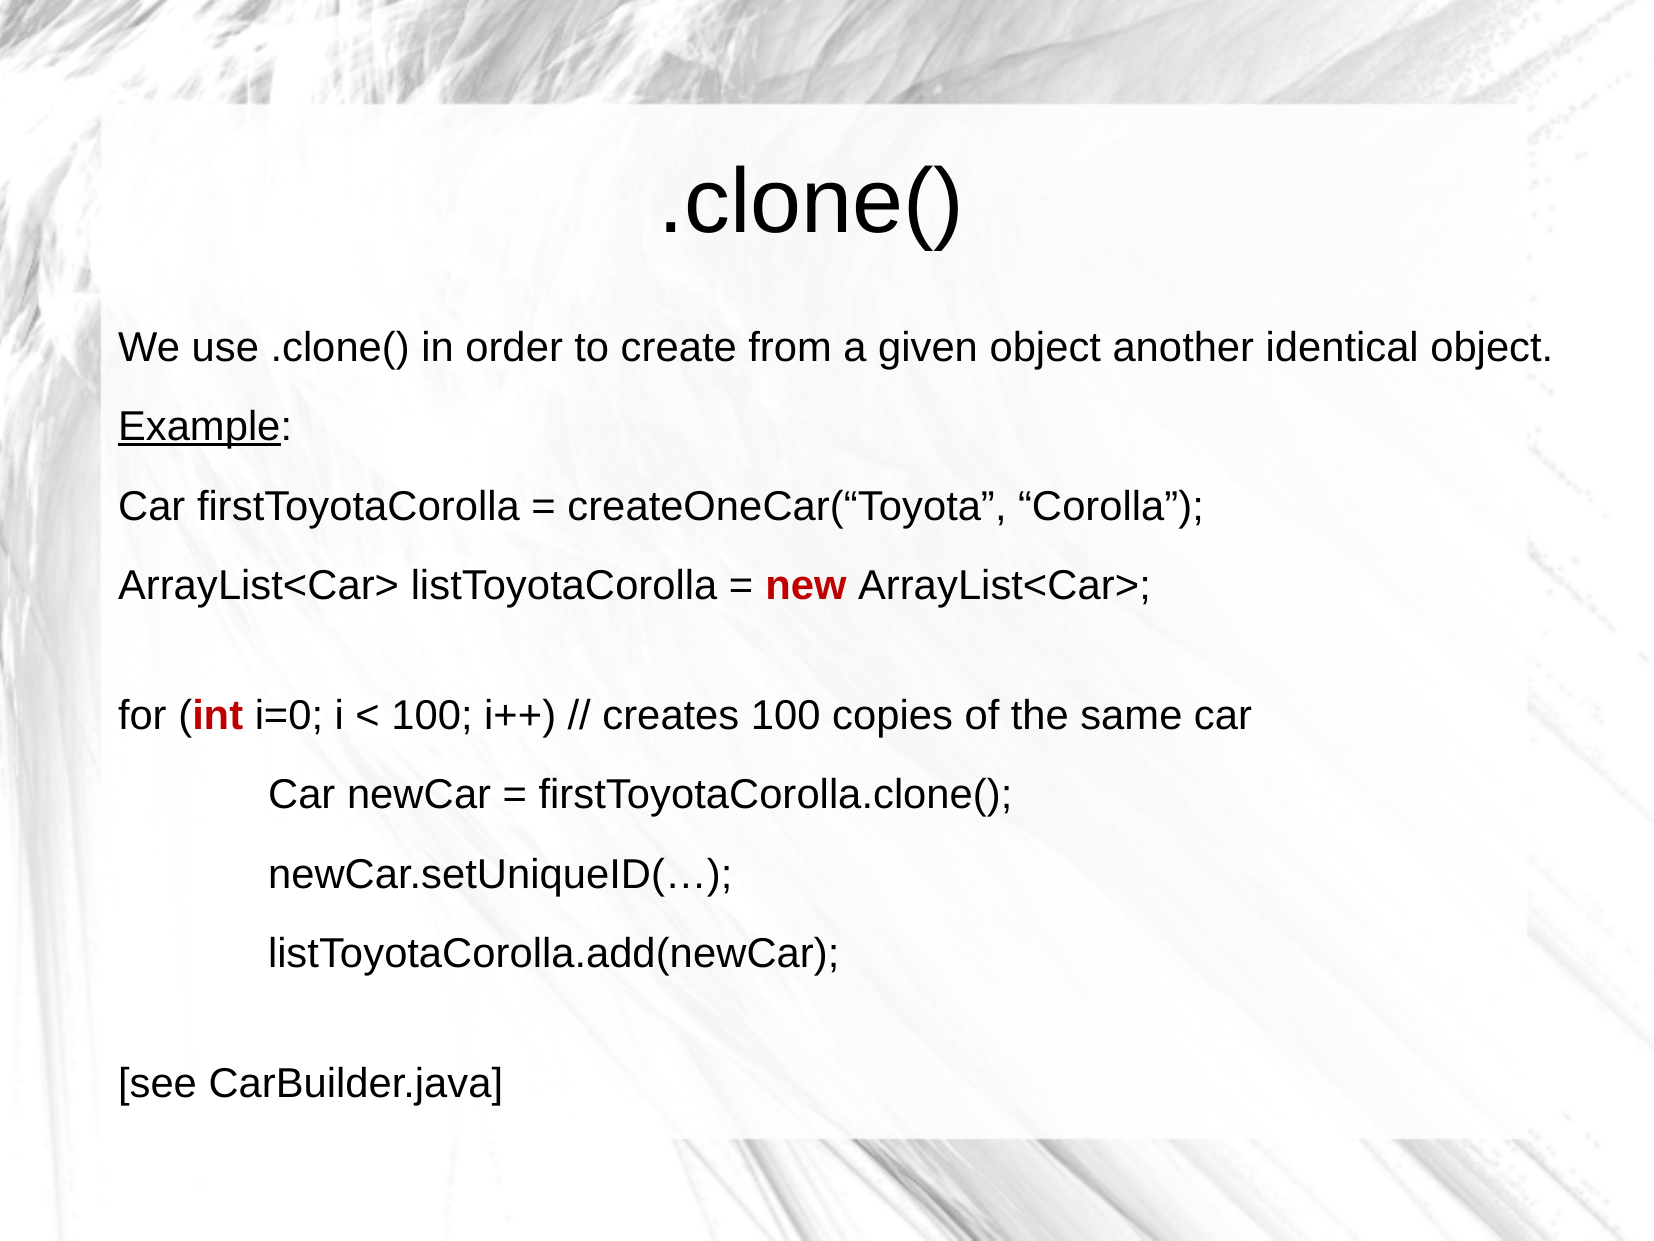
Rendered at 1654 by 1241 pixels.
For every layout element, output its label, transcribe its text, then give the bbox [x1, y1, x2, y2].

picture [0, 0, 1654, 1241]
title .clone() [118, 112, 1506, 281]
list We use .clone() in order to create from a given object another identical object. Example: Car firstToyotaCorolla = createOneCar(“Toyota”, “Corolla”); ArrayList<Car> listToyotaCorolla = new ArrayList<Car>; for (int i=0; i < 100; i++) // creates 100 copies of the same car Car newCar = firstToyotaCorolla.clone(); newCar.setUniqueID(…); listToyotaCorolla.add(newCar); [see CarBuilder.java] [118, 319, 1571, 1102]
